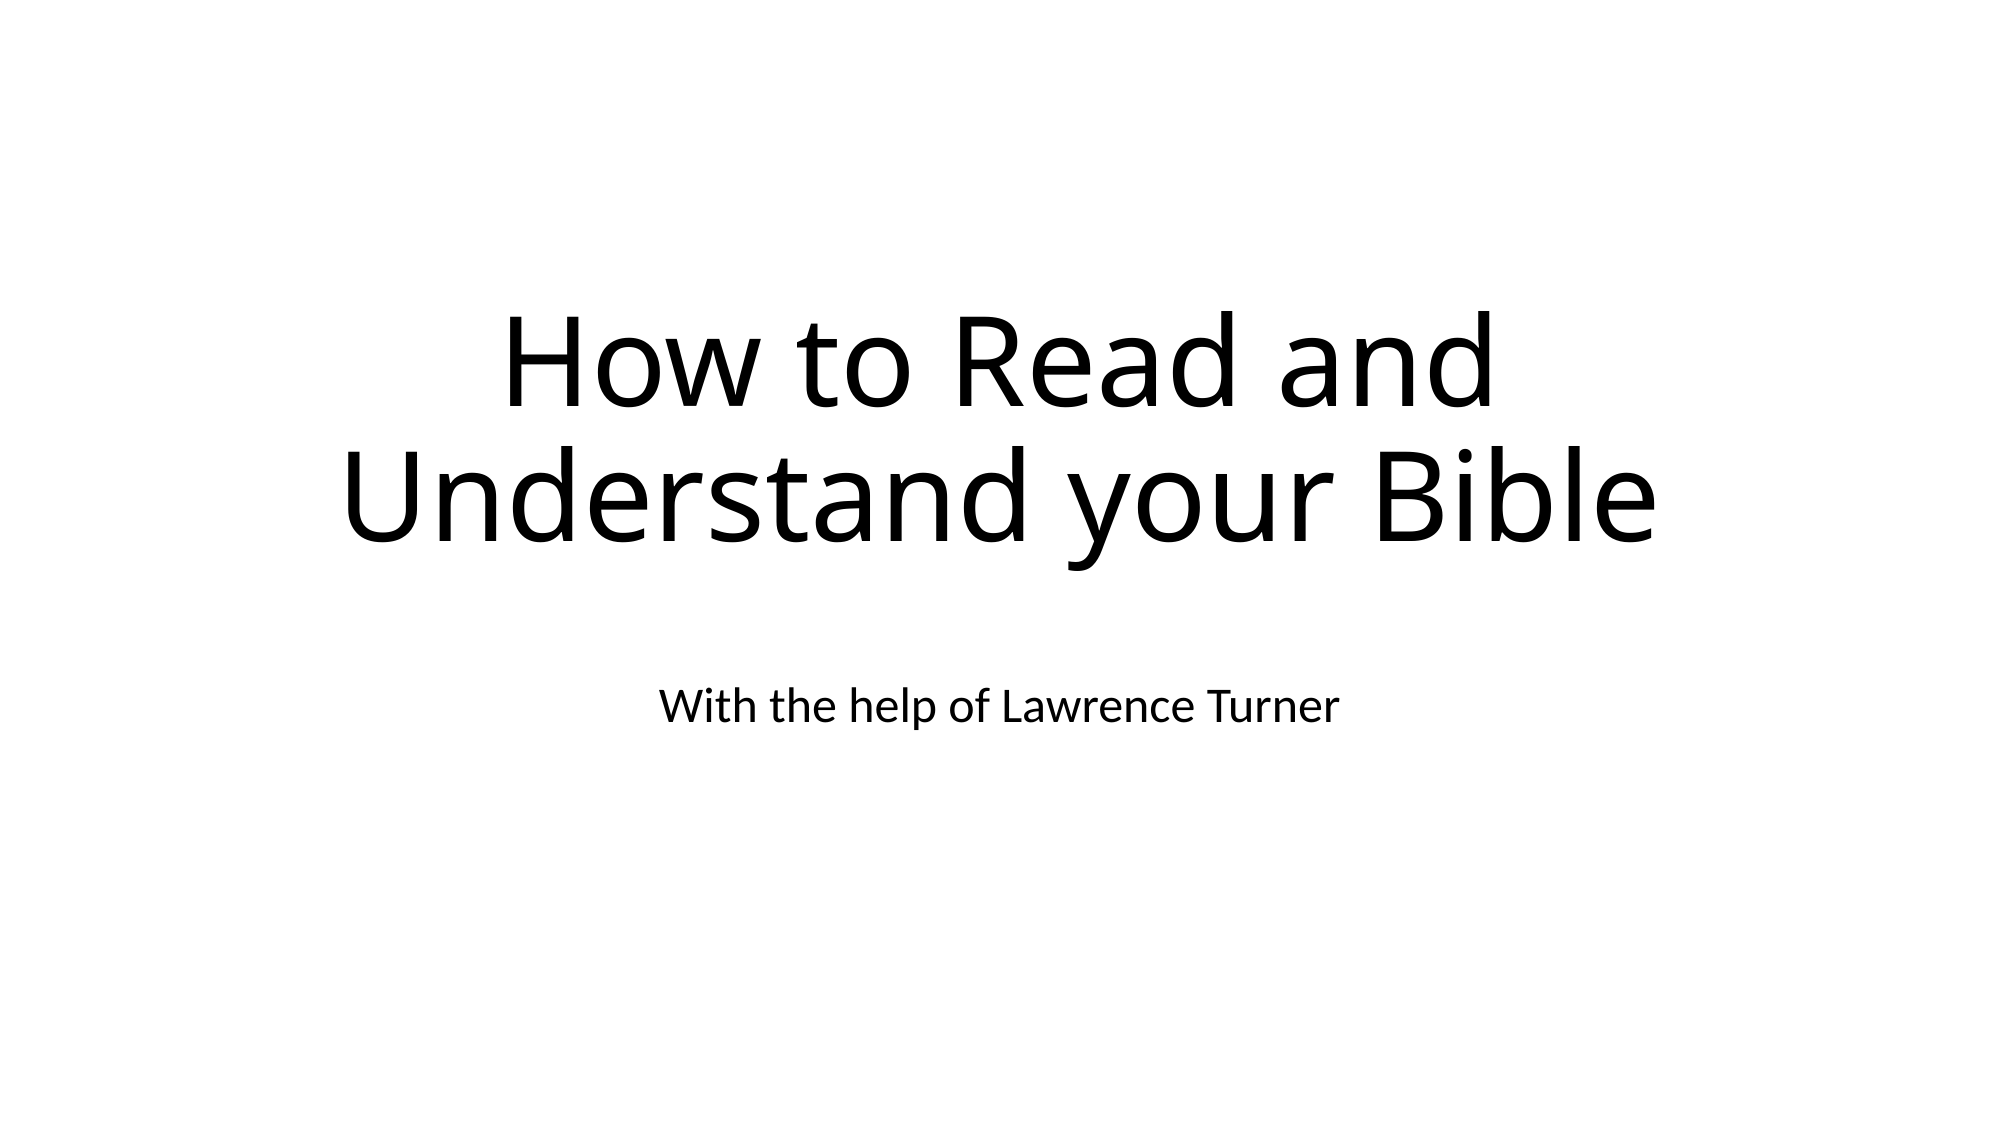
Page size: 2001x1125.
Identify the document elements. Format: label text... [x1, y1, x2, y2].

subtitle With the help of Lawrence Turner [249, 590, 1750, 863]
title How to Read and Understand your Bible [249, 184, 1750, 576]
